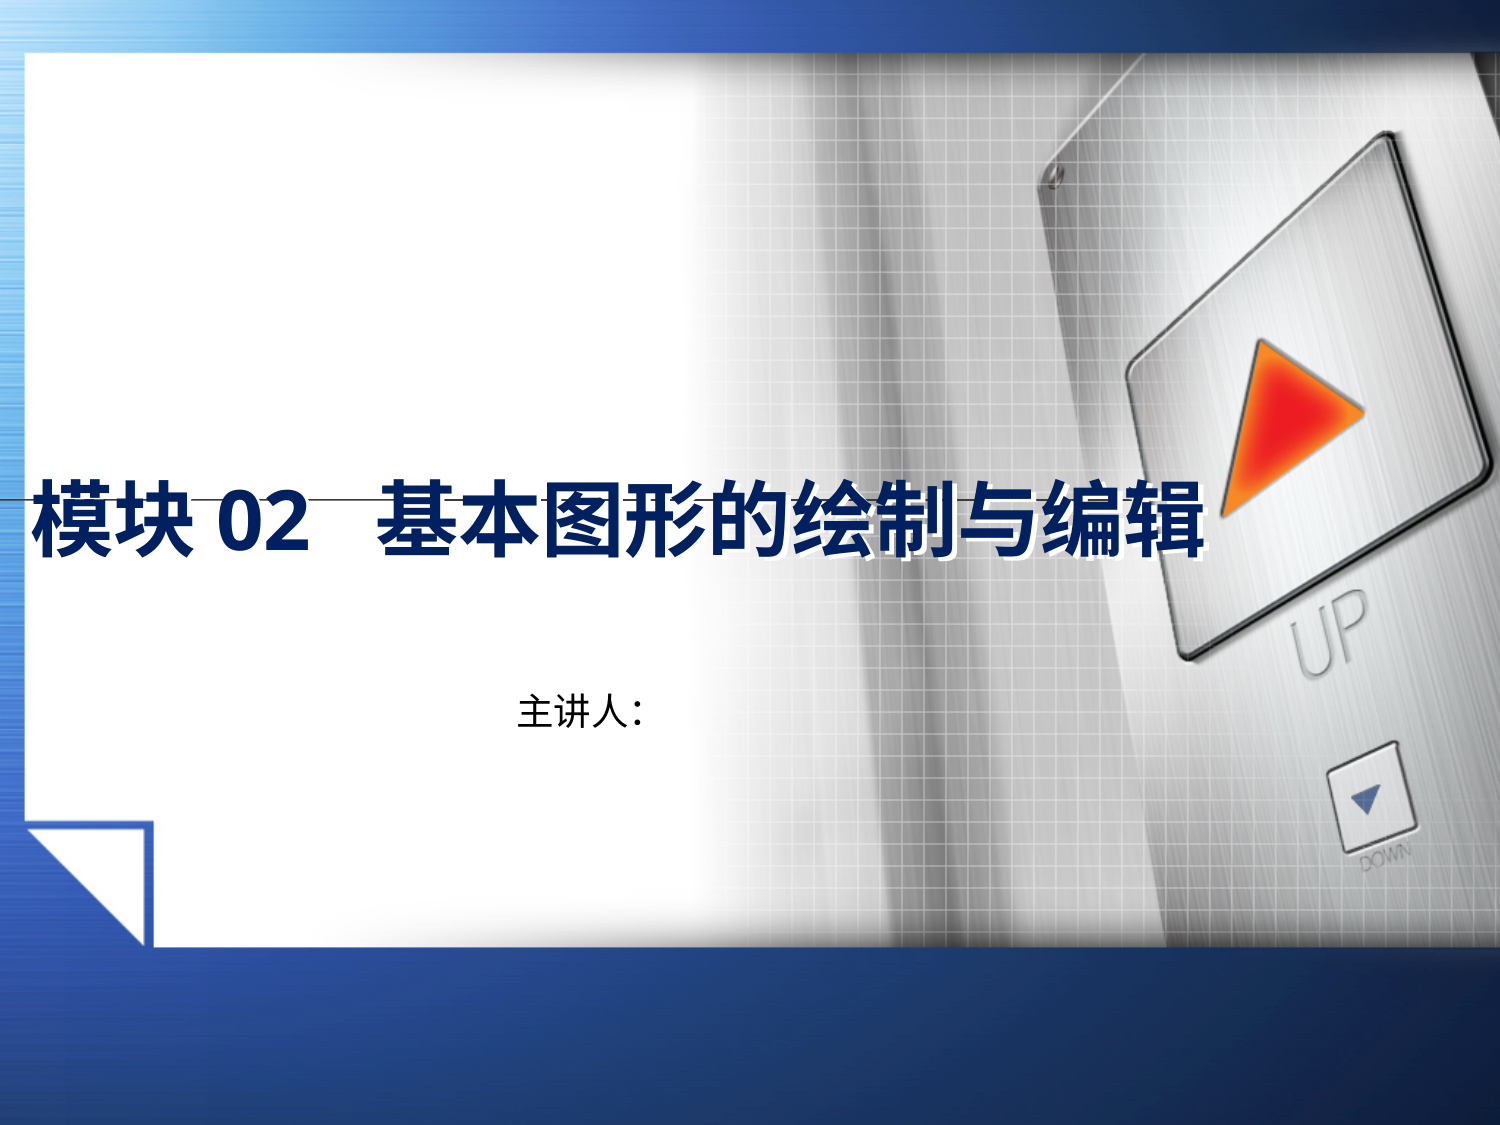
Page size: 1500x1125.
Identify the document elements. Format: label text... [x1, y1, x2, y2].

text_box 主讲人： [501, 680, 1069, 741]
picture [0, 0, 1500, 1125]
title 模块02 基本图形的绘制与编辑 [0, 468, 1238, 528]
